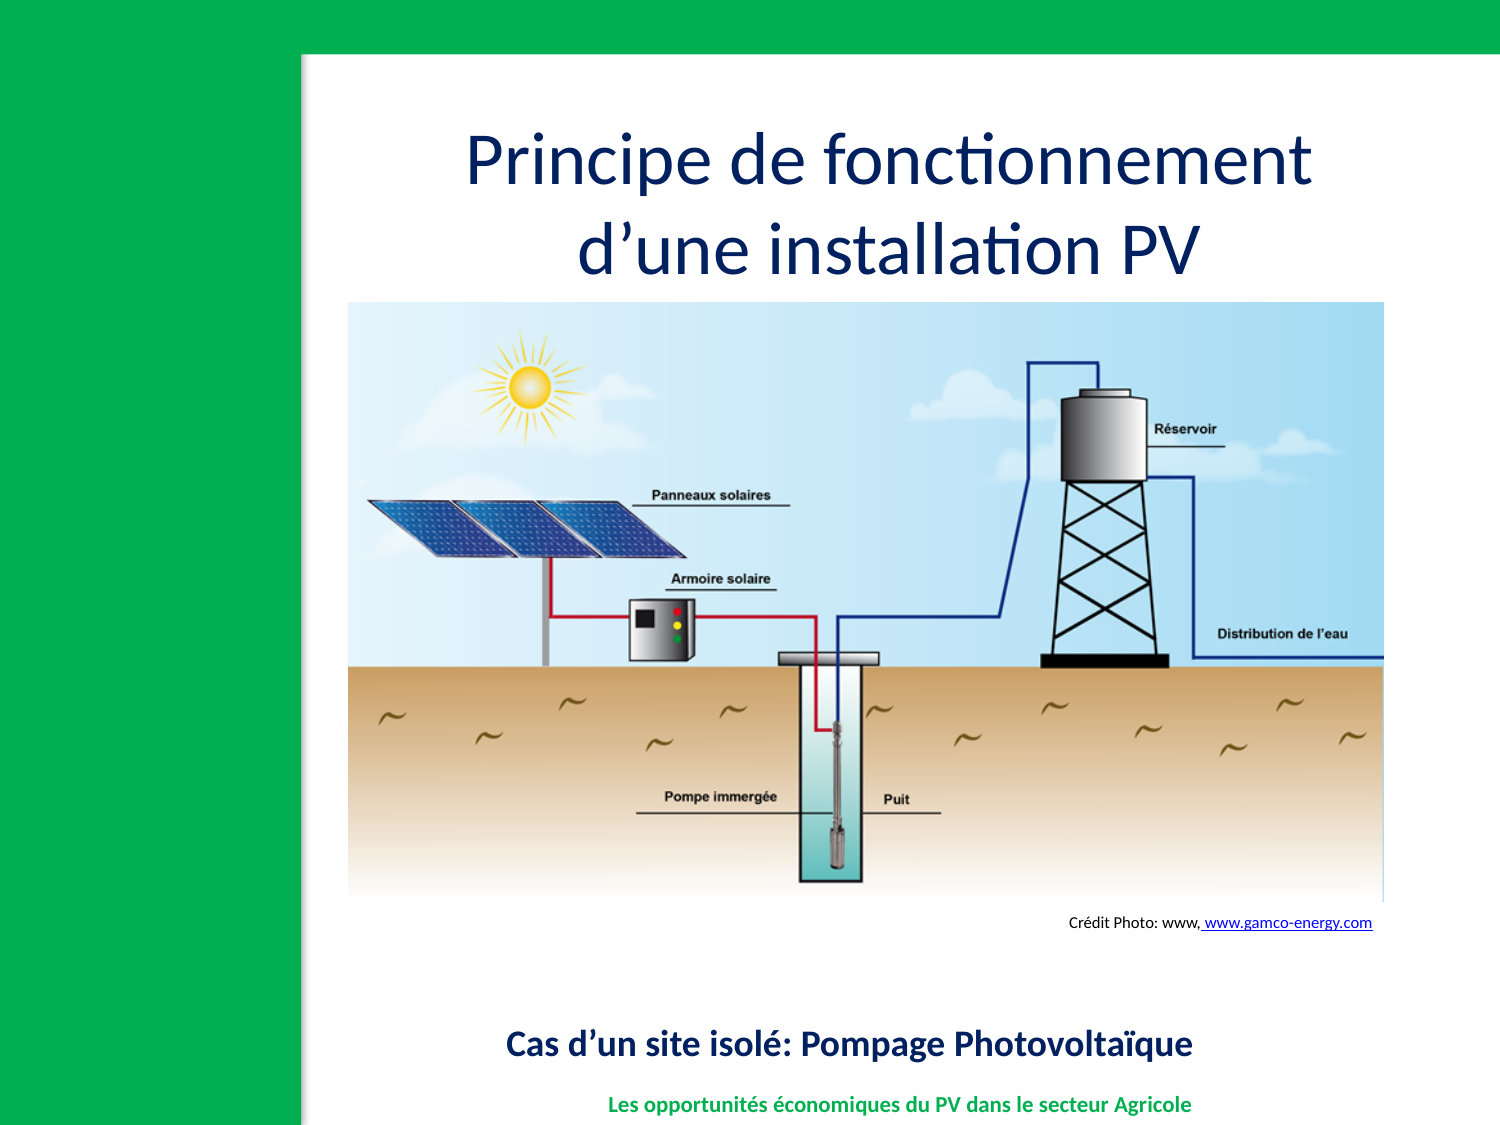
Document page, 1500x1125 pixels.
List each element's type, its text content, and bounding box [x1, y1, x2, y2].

text_box Crédit Photo: www, www.gamco-energy.com [903, 905, 1388, 940]
text_box Principe de fonctionnement d’une installation PV [371, 101, 1408, 196]
picture [348, 302, 1384, 902]
text_box Cas d’un site isolé: Pompage Photovoltaïque [442, 1011, 1258, 1072]
